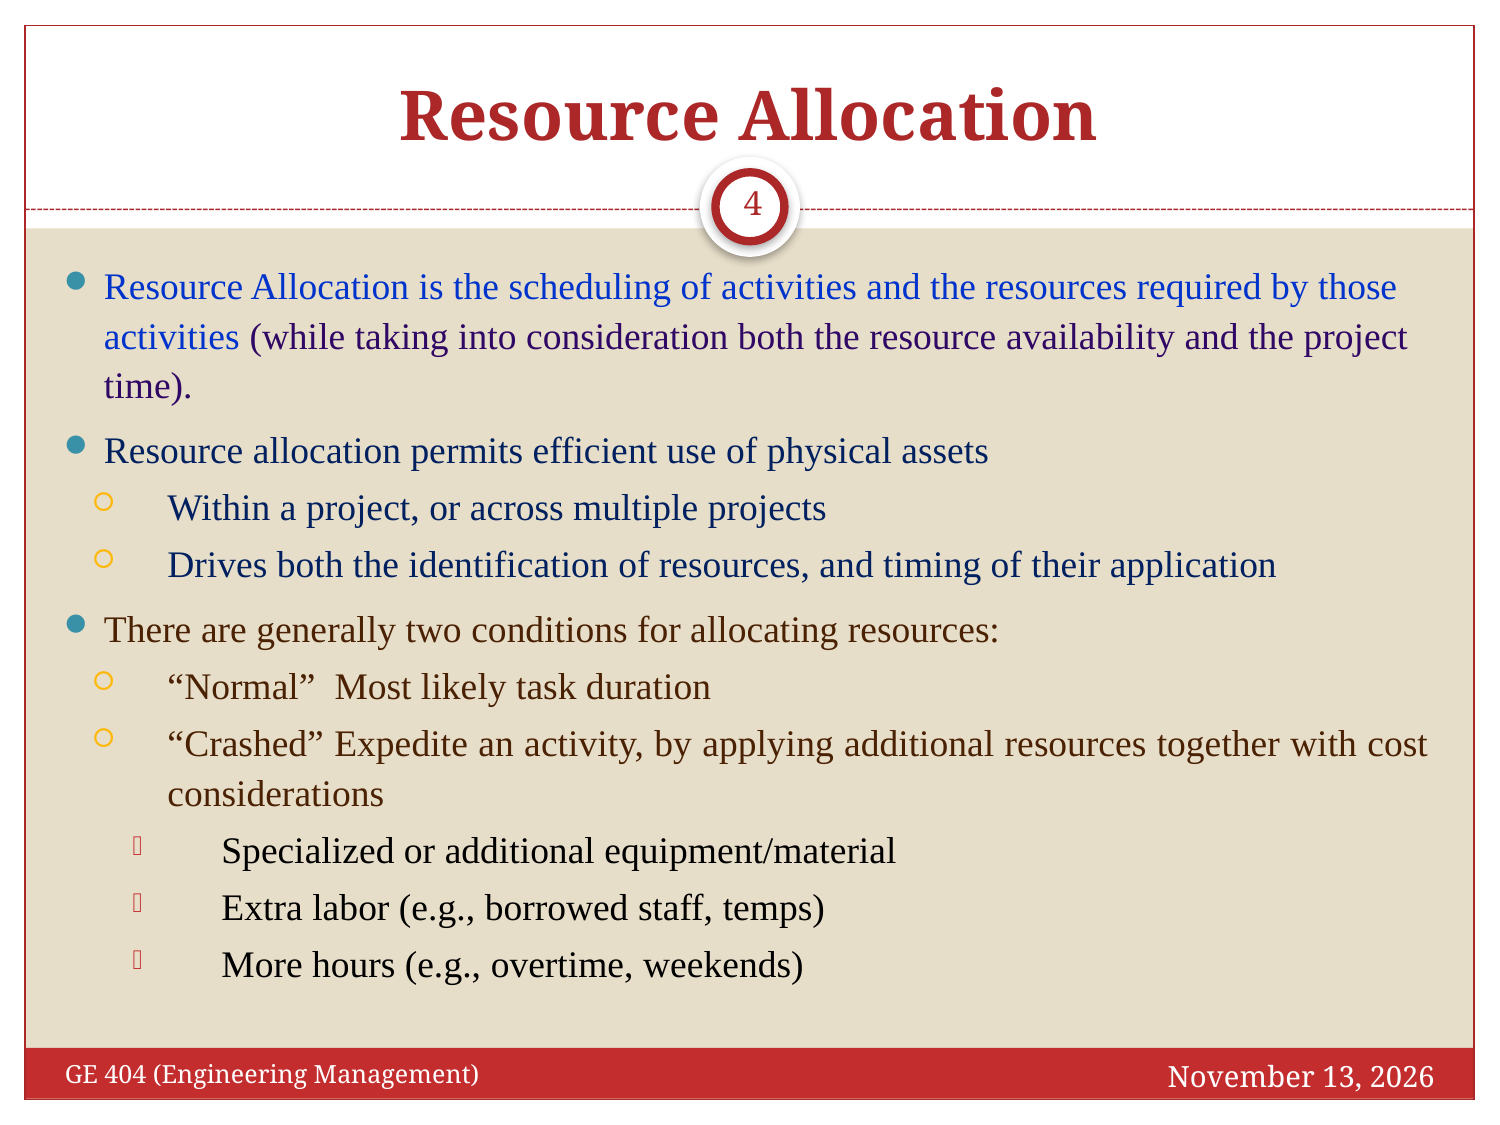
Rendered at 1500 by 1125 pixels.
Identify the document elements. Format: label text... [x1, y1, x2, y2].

list Resource Allocation is the scheduling of activities and the resources required by those activities (while taking into consideration both the resource availability and the project time). Resource allocation permits efficient use of physical assets Within a project, or across multiple projects Drives both the identification of resources, and timing of their application There are generally two conditions for allocating resources: “Normal” Most likely task duration “Crashed” Expedite an activity, by applying additional resources together with cost considerations Specialized or additional equipment/material Extra labor (e.g., borrowed staff, temps) More hours (e.g., overtime, weekends) [49, 250, 1445, 1001]
footer GE 404 (Engineering Management) [50, 1051, 638, 1112]
slide_number 4 [715, 168, 791, 241]
title Resource Allocation [49, 37, 1450, 162]
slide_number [950, 1050, 1450, 1111]
